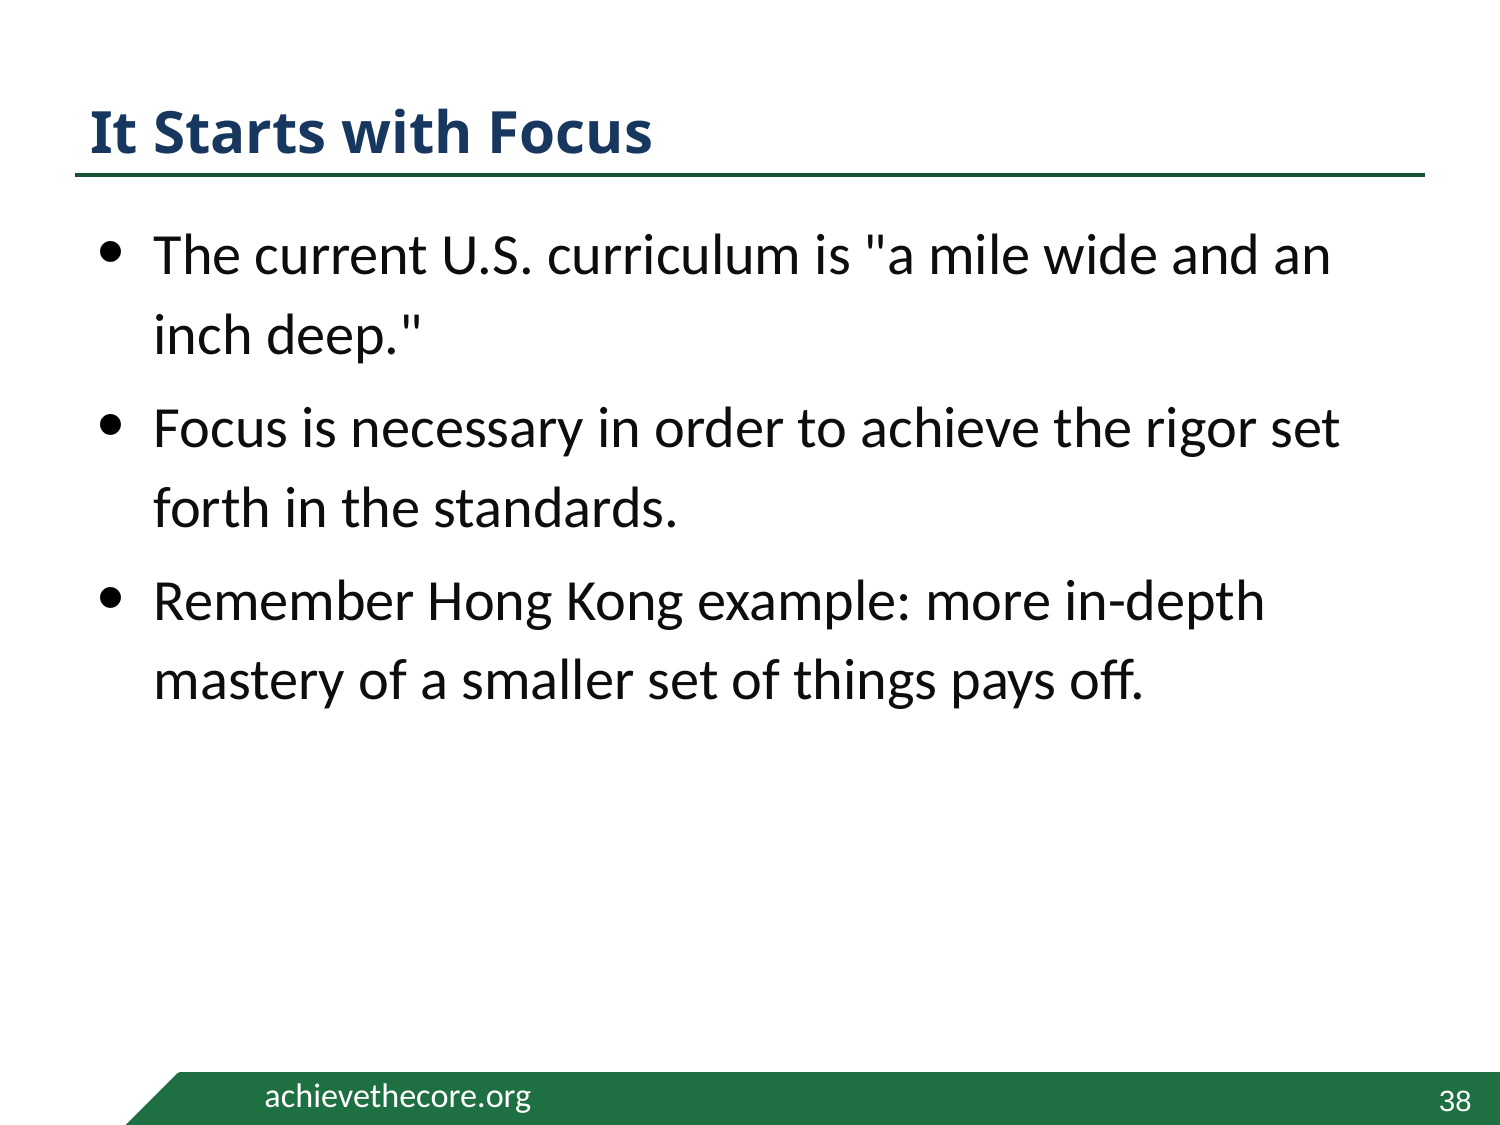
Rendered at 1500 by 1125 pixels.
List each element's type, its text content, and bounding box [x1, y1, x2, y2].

slide_number 38 [1136, 1073, 1487, 1125]
list The current U.S. curriculum is "a mile wide and an inch deep." Focus is necessary in order to achieve the rigor set forth in the standards. Remember Hong Kong example: more in-depth mastery of a smaller set of things pays off. [82, 198, 1418, 852]
title It Starts with Focus [75, 29, 1355, 232]
